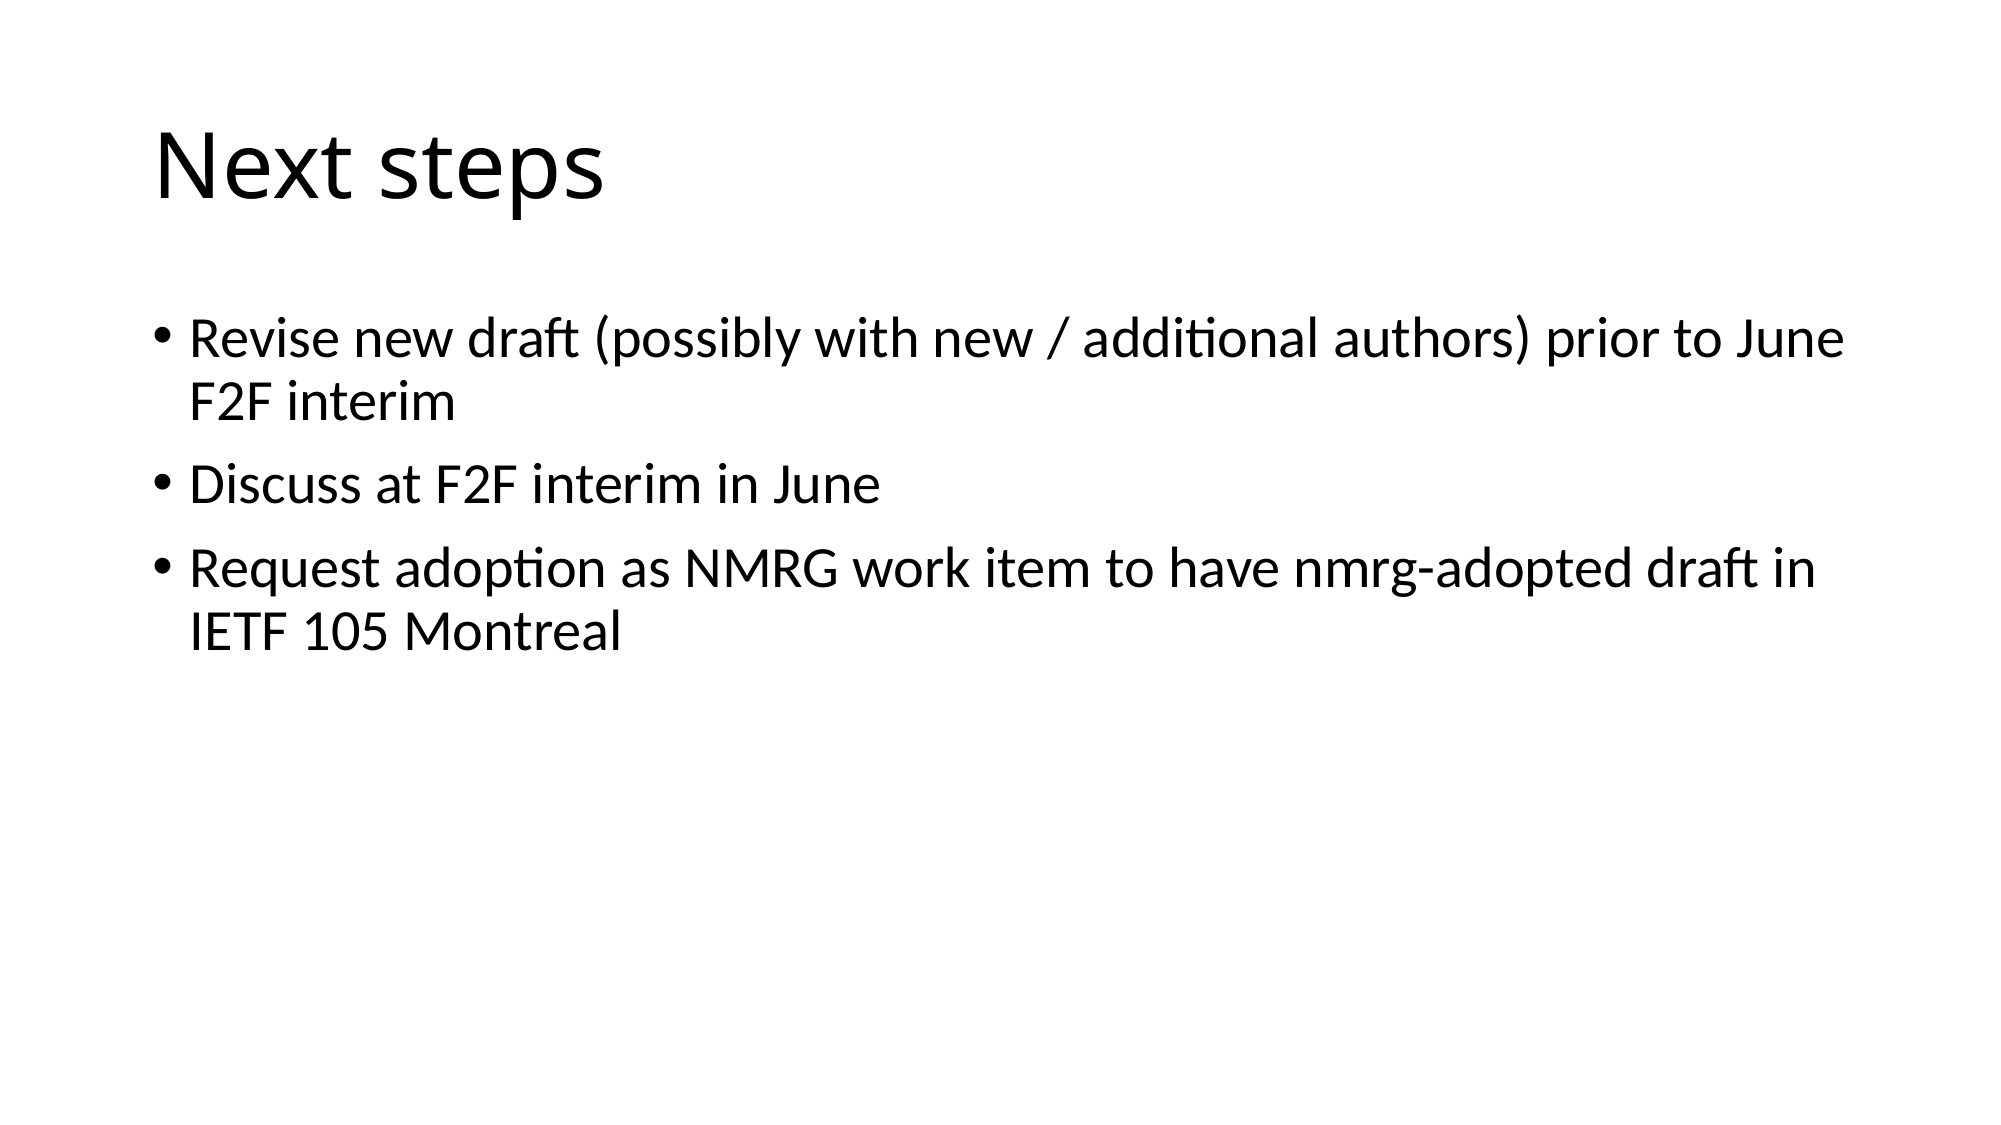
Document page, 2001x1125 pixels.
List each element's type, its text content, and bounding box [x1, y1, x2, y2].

title Next steps [137, 59, 1863, 278]
list Revise new draft (possibly with new / additional authors) prior to June F2F interim Discuss at F2F interim in June Request adoption as NMRG work item to have nmrg-adopted draft in IETF 105 Montreal [137, 299, 1863, 1014]
